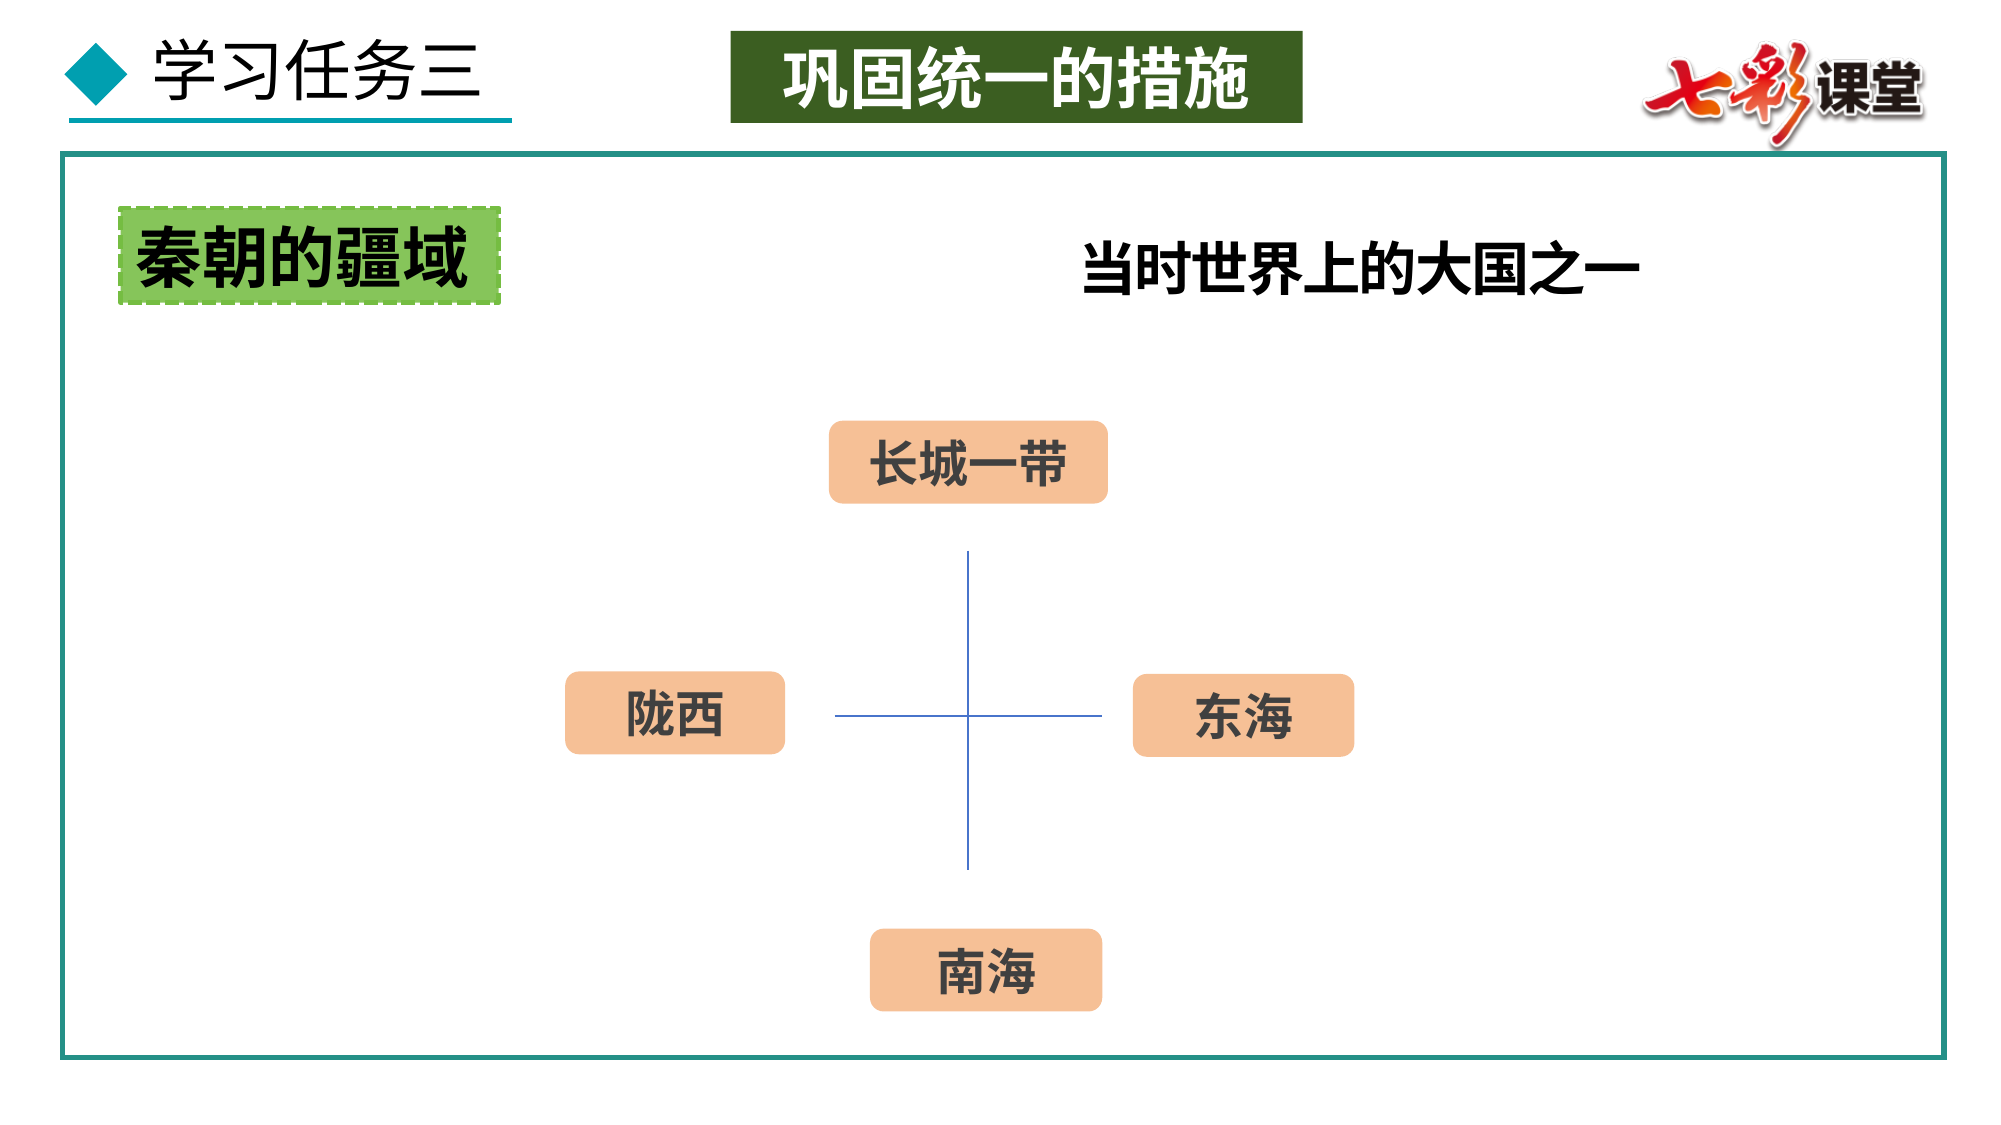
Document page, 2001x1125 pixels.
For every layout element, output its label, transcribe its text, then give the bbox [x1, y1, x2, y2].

picture [1638, 35, 1932, 151]
text_box 南海 [869, 928, 1103, 1012]
text_box 秦朝的疆域 [120, 208, 499, 303]
text_box 东海 [1132, 673, 1355, 757]
text_box 当时世界上的大国之一 [940, 224, 1780, 310]
text_box 陇西 [565, 671, 786, 755]
text_box 巩固统一的措施 [729, 30, 1304, 124]
text_box 长城一带 [828, 420, 1108, 504]
